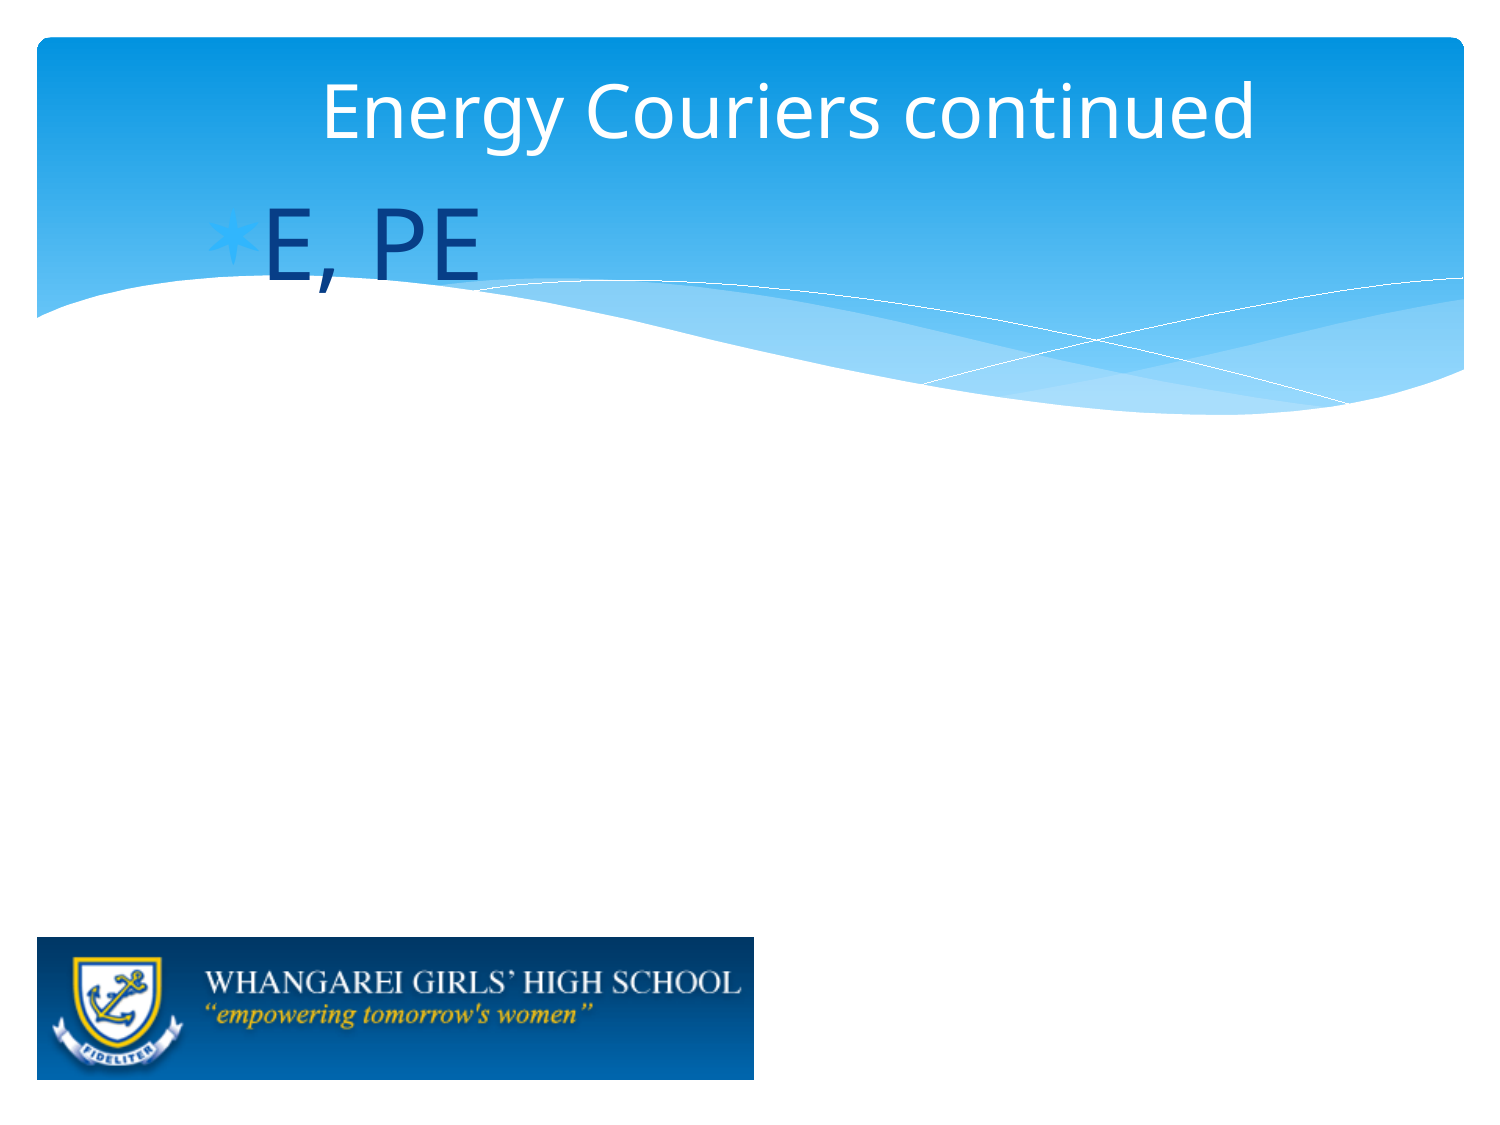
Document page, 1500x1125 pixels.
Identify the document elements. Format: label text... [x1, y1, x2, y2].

list E, PE [194, 172, 1447, 1024]
picture [37, 937, 754, 1080]
title Energy Couriers continued [183, 0, 1395, 218]
